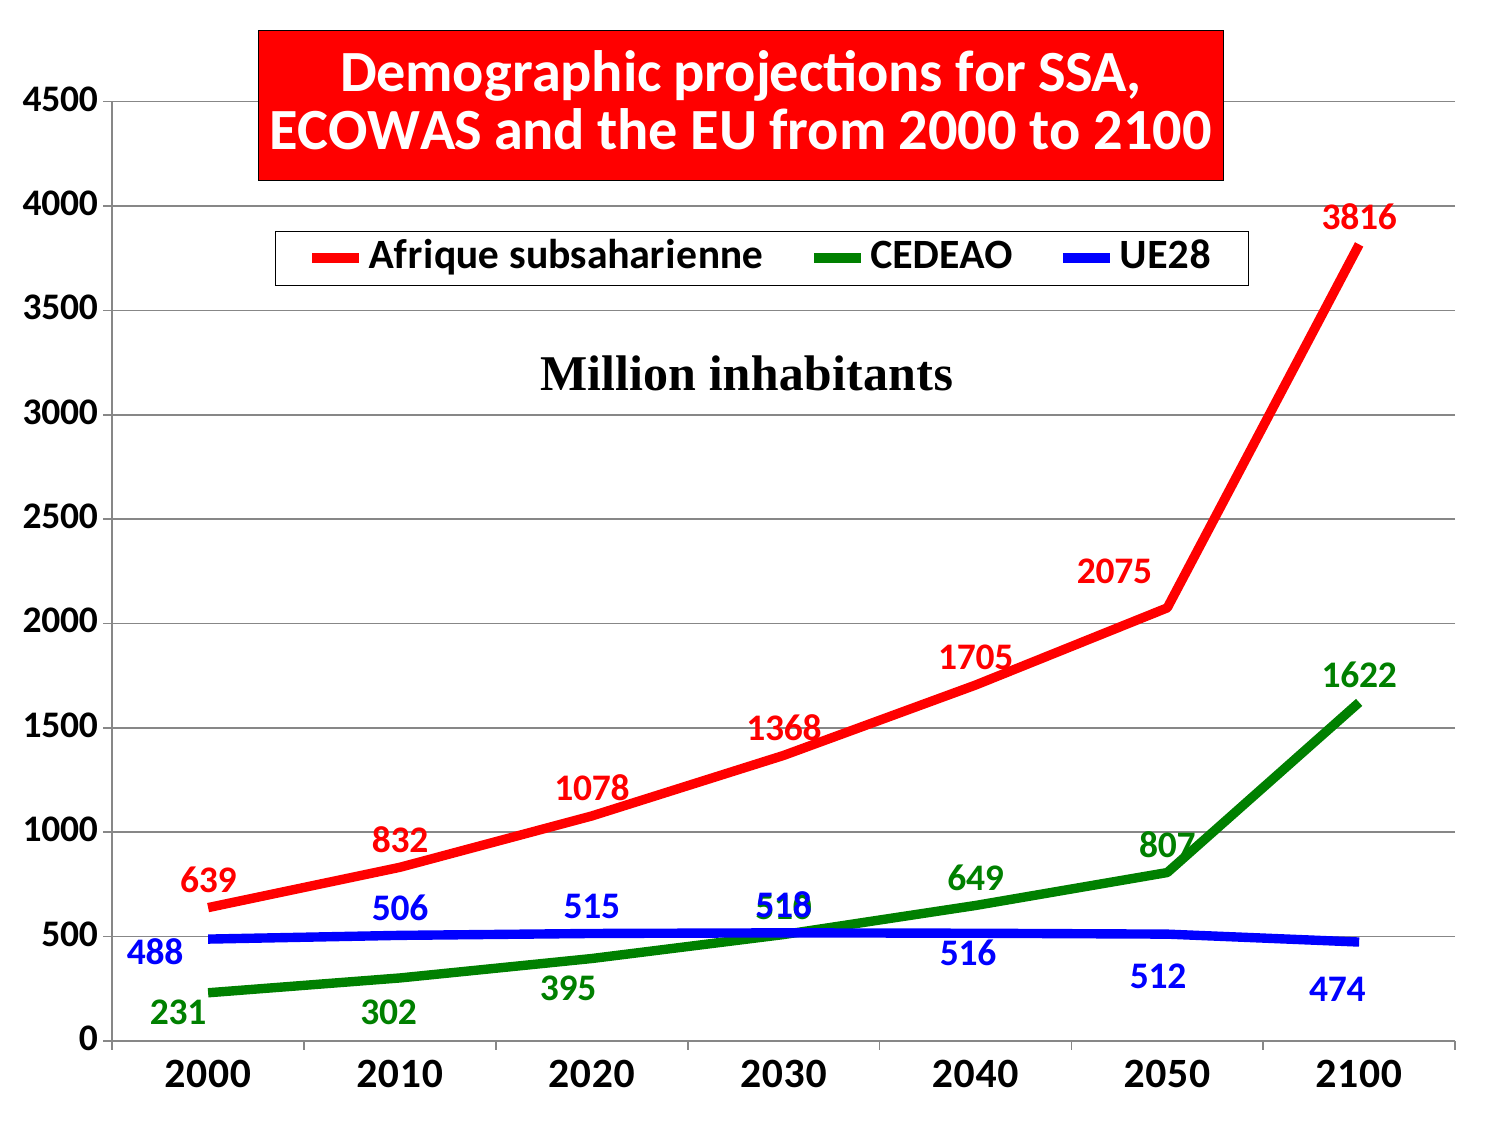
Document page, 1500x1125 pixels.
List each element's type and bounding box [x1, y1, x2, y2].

chart [0, 0, 1483, 1107]
